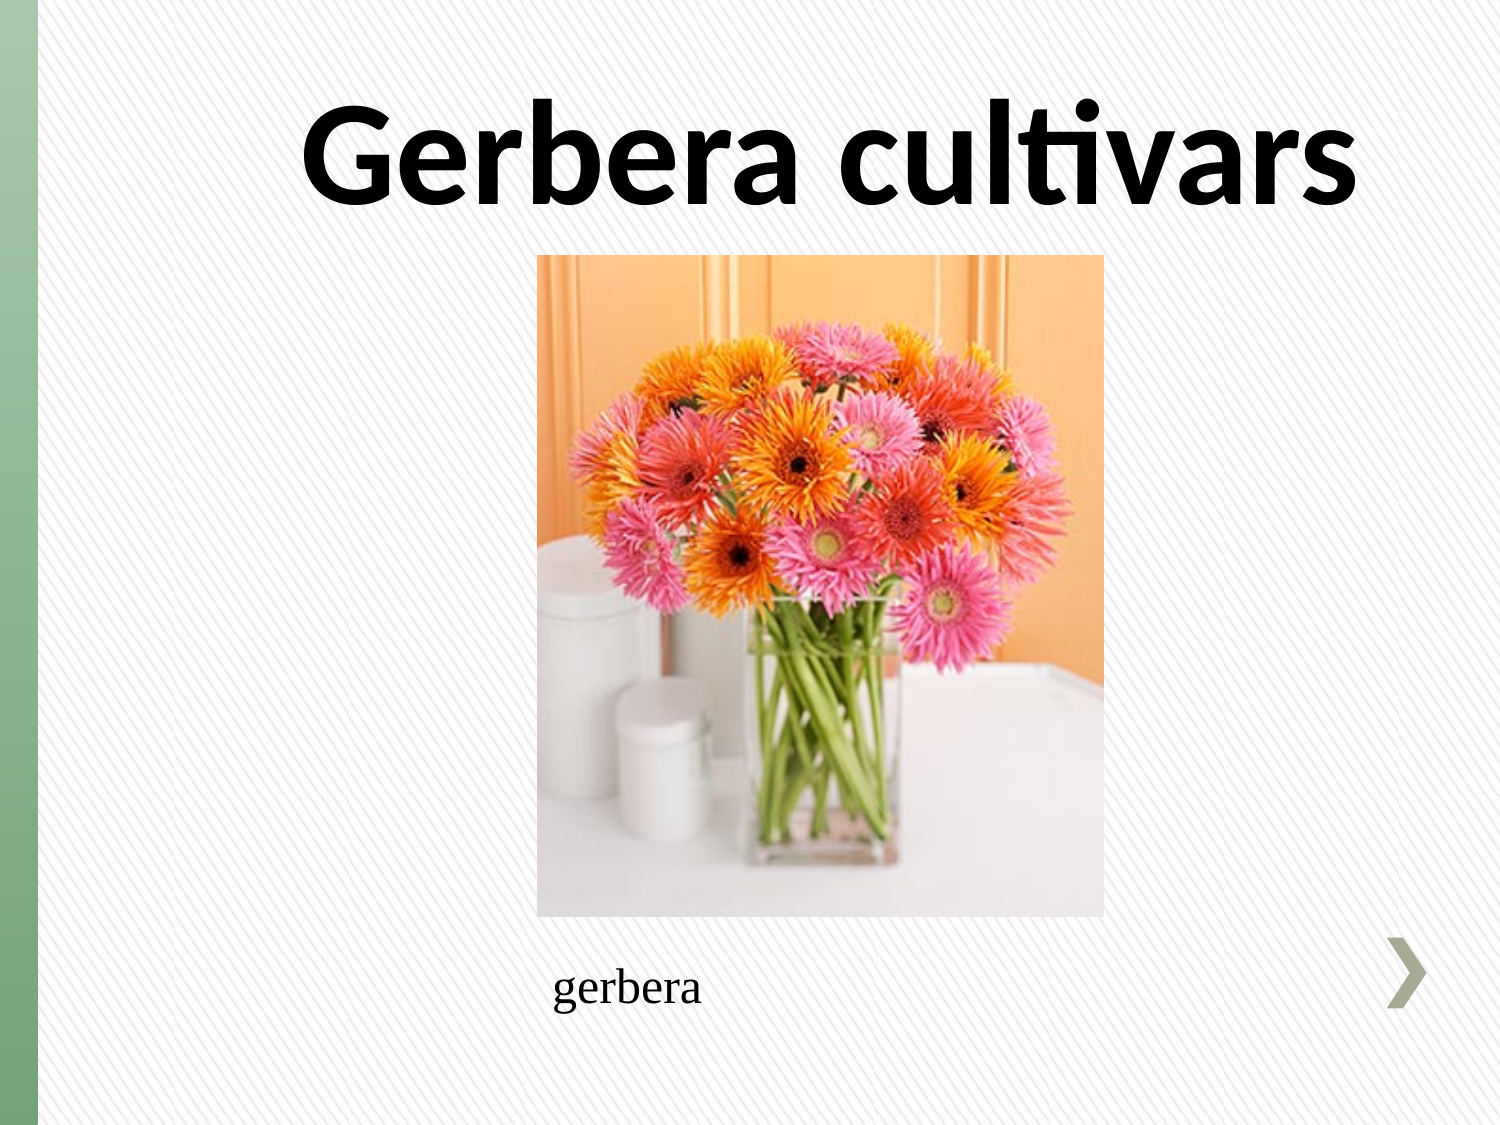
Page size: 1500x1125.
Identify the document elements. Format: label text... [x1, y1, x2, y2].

title Gerbera cultivars [100, 54, 1376, 243]
text_box gerbera [537, 946, 1500, 1022]
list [537, 255, 1105, 917]
